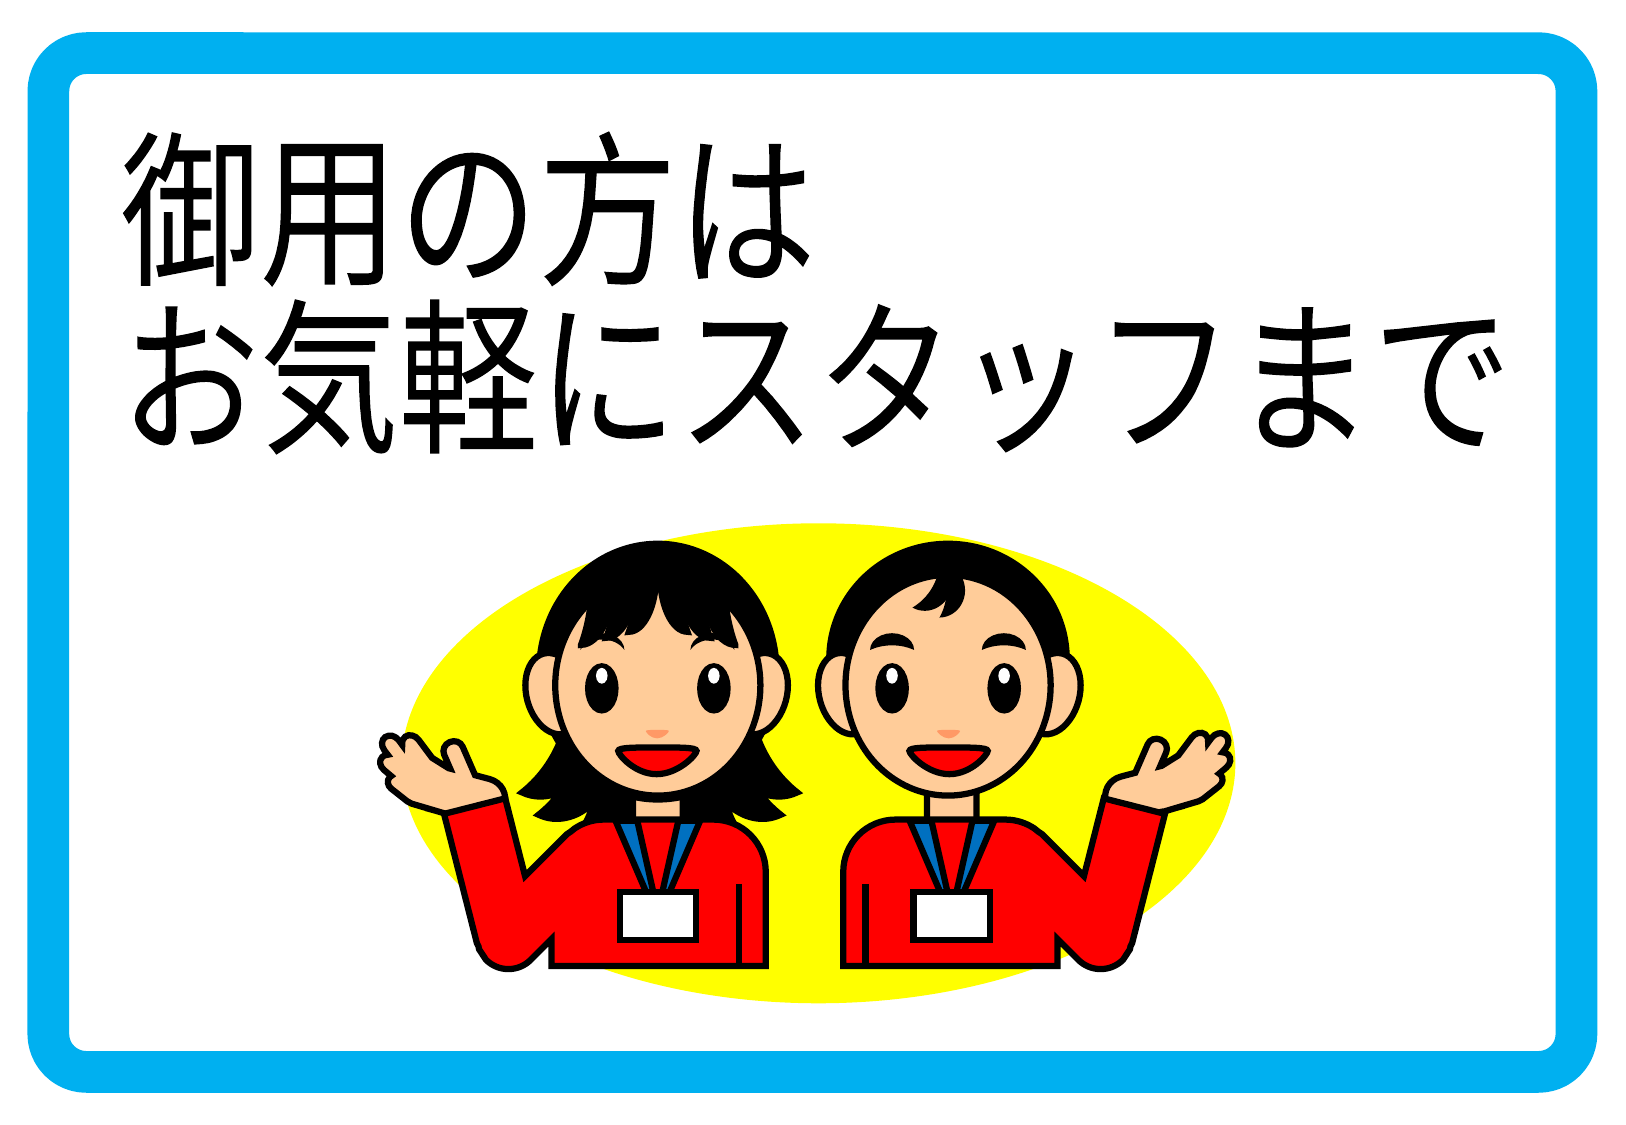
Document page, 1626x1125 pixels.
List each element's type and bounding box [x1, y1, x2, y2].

text_box [389, 523, 1236, 1004]
text_box [46, 50, 1579, 1075]
